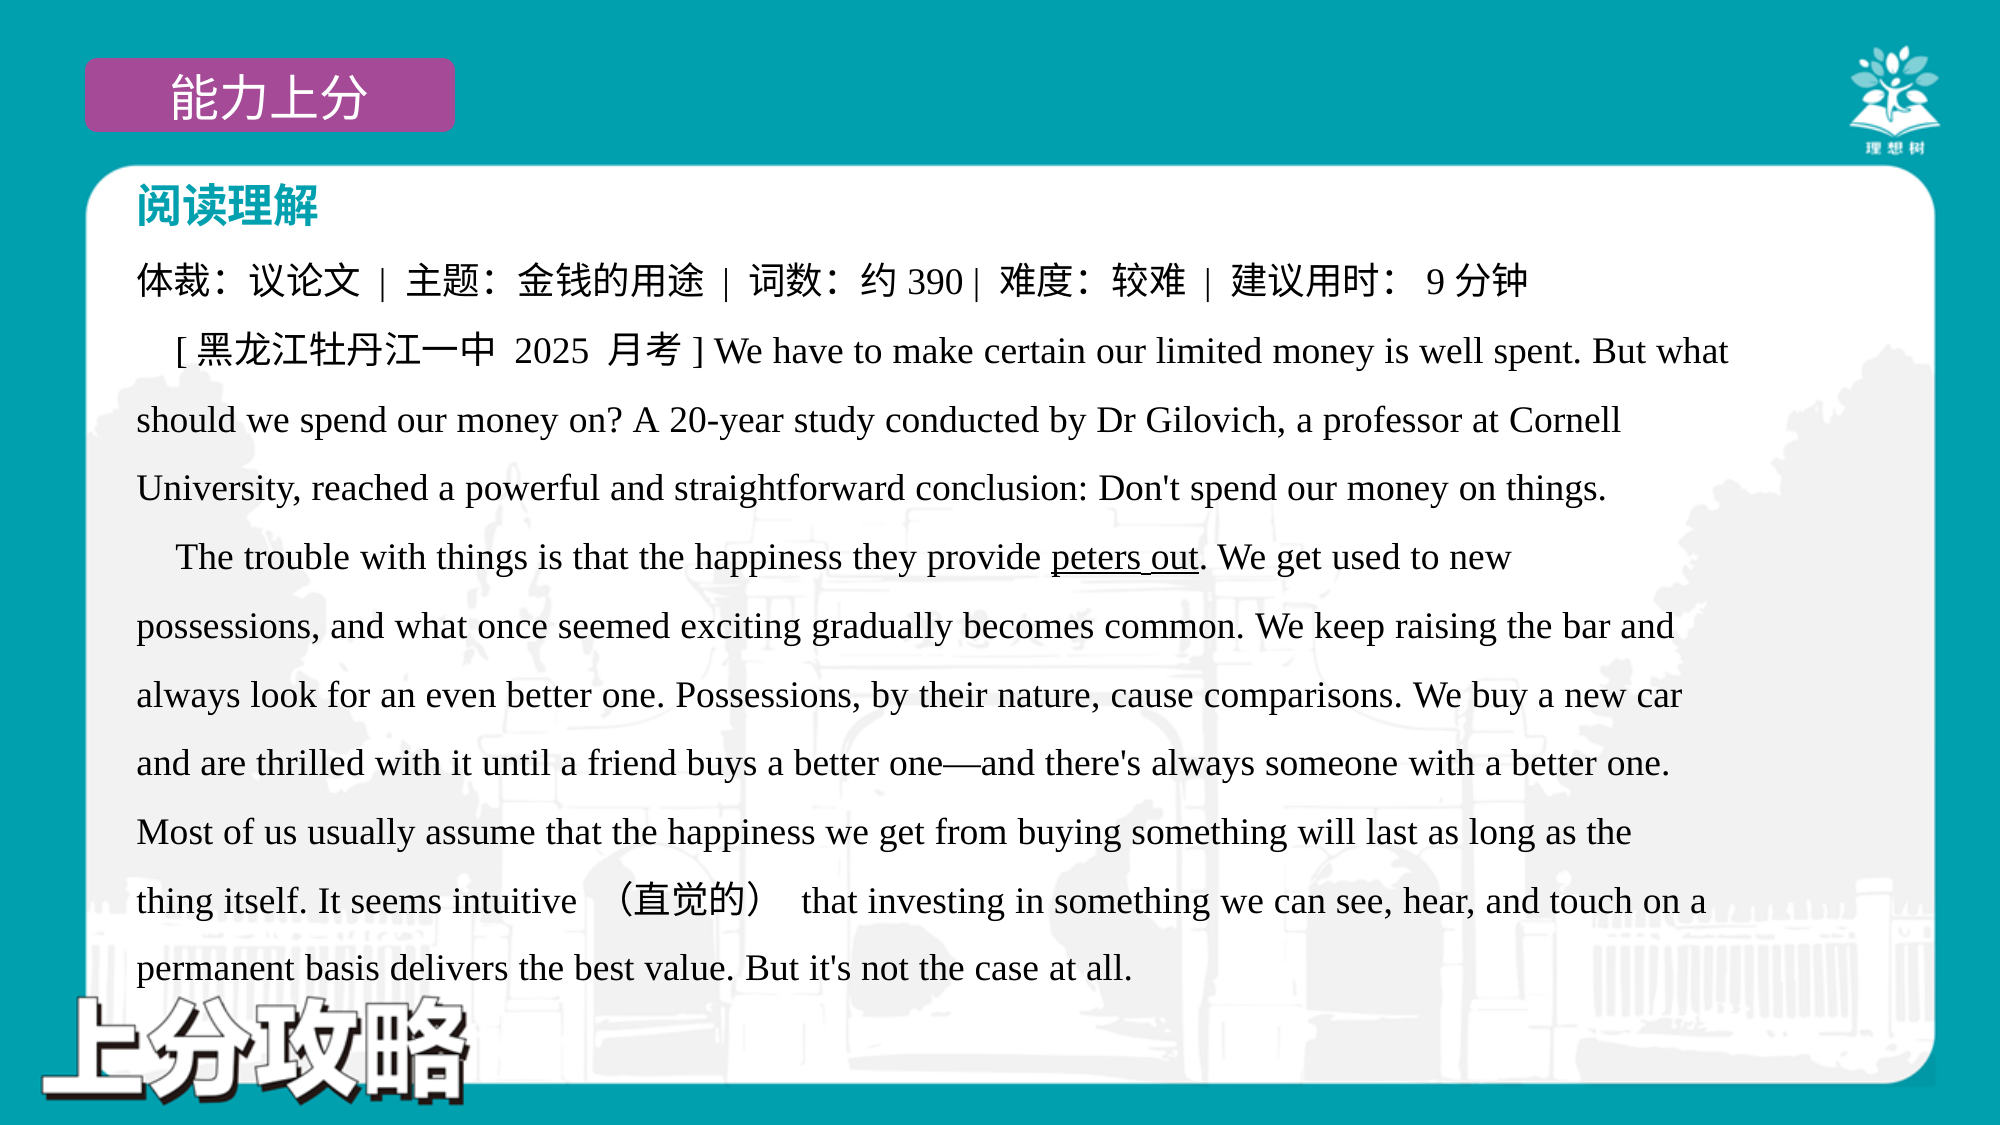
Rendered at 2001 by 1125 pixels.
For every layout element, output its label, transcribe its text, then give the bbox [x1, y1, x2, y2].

text_box 体裁：议论文 | 主题：金钱的用途 | 词数：约390 | 难度：较难 | 建议用时：9分钟 [黑龙江牡丹江一中 2025 月考] We have to make certain our limited money is well spent. But what should we spend our money on? A 20-year study conducted by Dr Gilovich, a professor at Cornell University, reached a powerful and straightforward conclusion: Don't spend our money on things. The trouble with things is that the happiness they provide peters out. We get used to new possessions, and what once seemed exciting gradually becomes common. We keep raising the bar and always look for an even better one. Possessions, by their nature, cause comparisons. We buy a new car and are thrilled with it until a friend buys a better one—and there's always someone with a better one. Most of us usually assume that the happiness we get from buying something will last as long as the thing itself. It seems intuitive （直觉的） that investing in something we can see, hear, and touch on a permanent basis delivers the best value. But it's not the case at all.#3 [136, 233, 1865, 980]
picture [0, 0, 2000, 1125]
text_box 阅读理解 [136, 176, 1865, 232]
